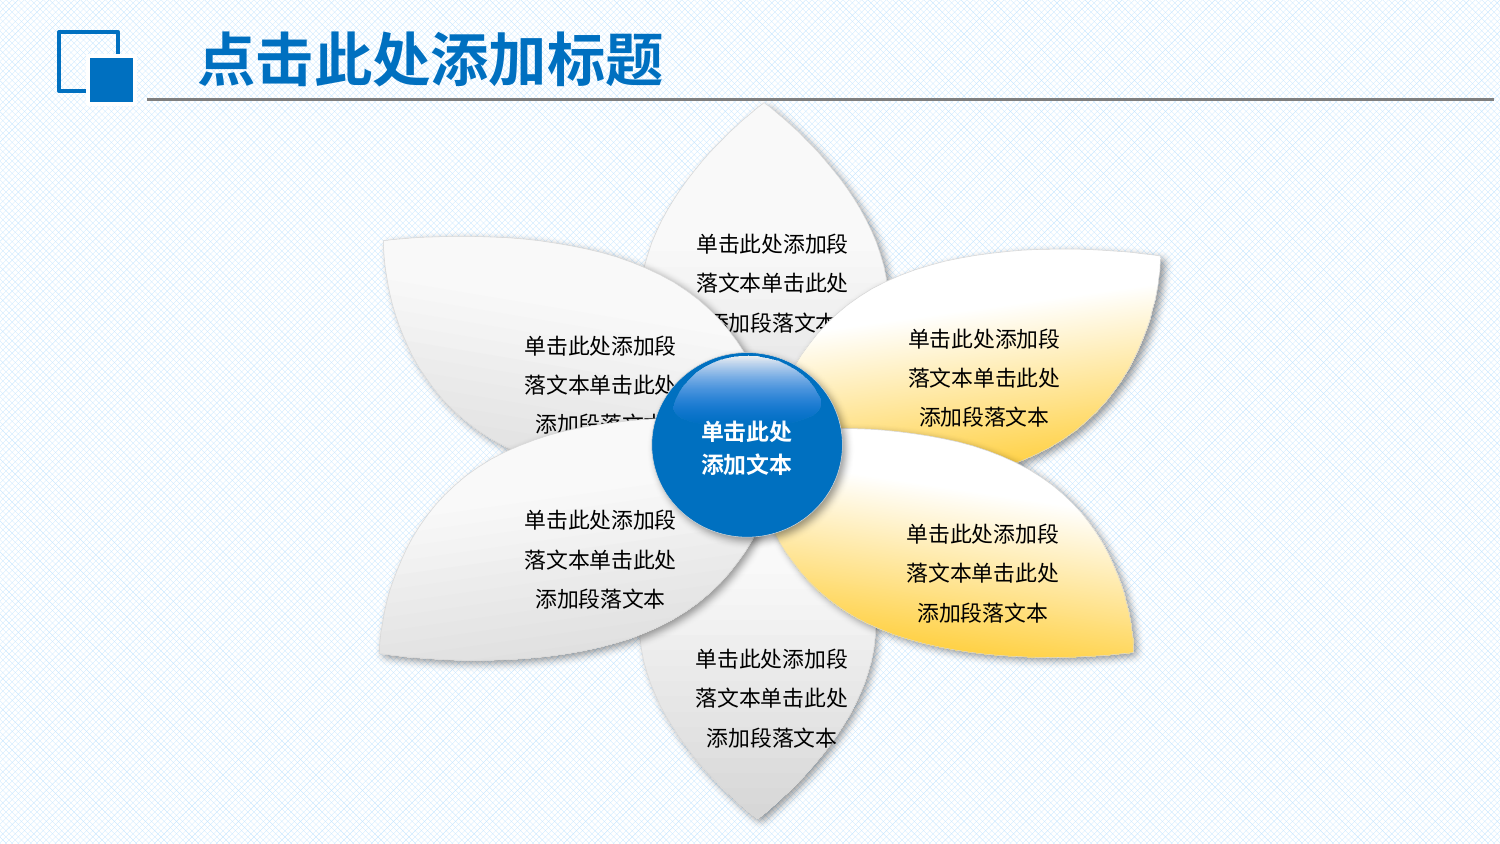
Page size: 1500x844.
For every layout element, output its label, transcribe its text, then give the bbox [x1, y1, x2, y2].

text_box [57, 30, 120, 93]
text_box 点击此处添加标题 [183, 15, 1500, 109]
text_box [639, 655, 876, 820]
text_box [86, 54, 137, 106]
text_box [366, 248, 798, 426]
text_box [651, 352, 843, 538]
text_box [365, 427, 800, 651]
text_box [804, 438, 1149, 647]
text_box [639, 102, 889, 256]
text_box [802, 258, 1175, 478]
